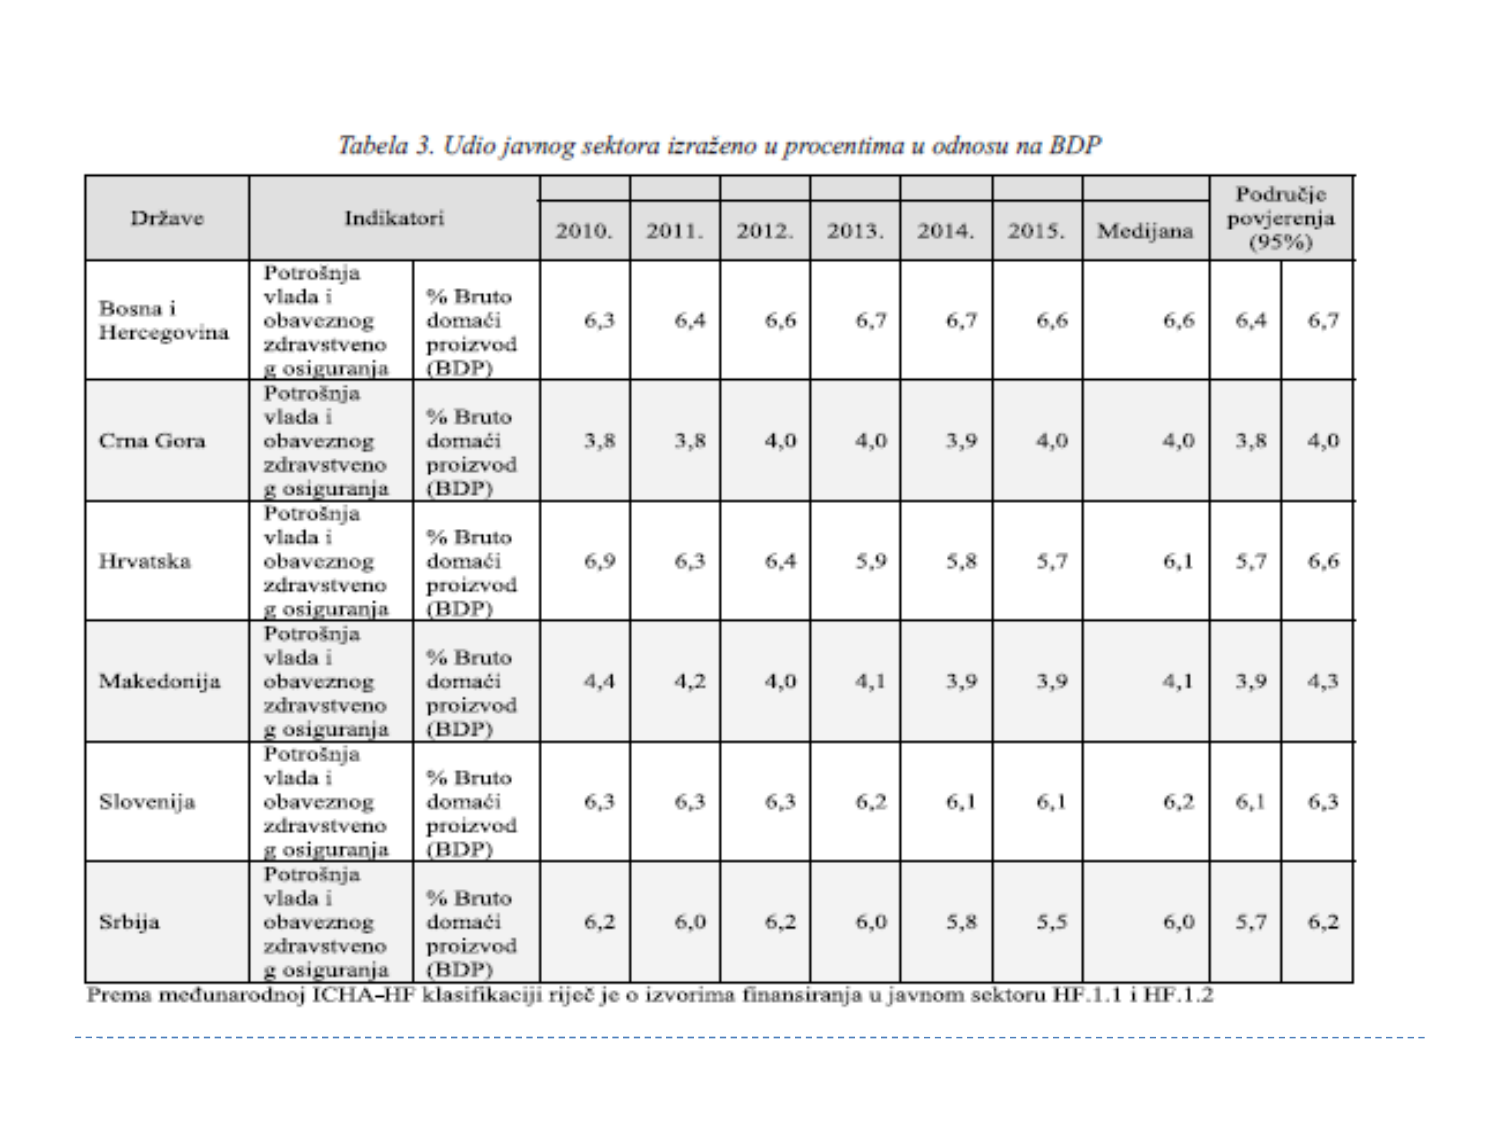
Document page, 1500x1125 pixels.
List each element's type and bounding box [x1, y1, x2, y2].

list [41, 113, 1448, 1012]
